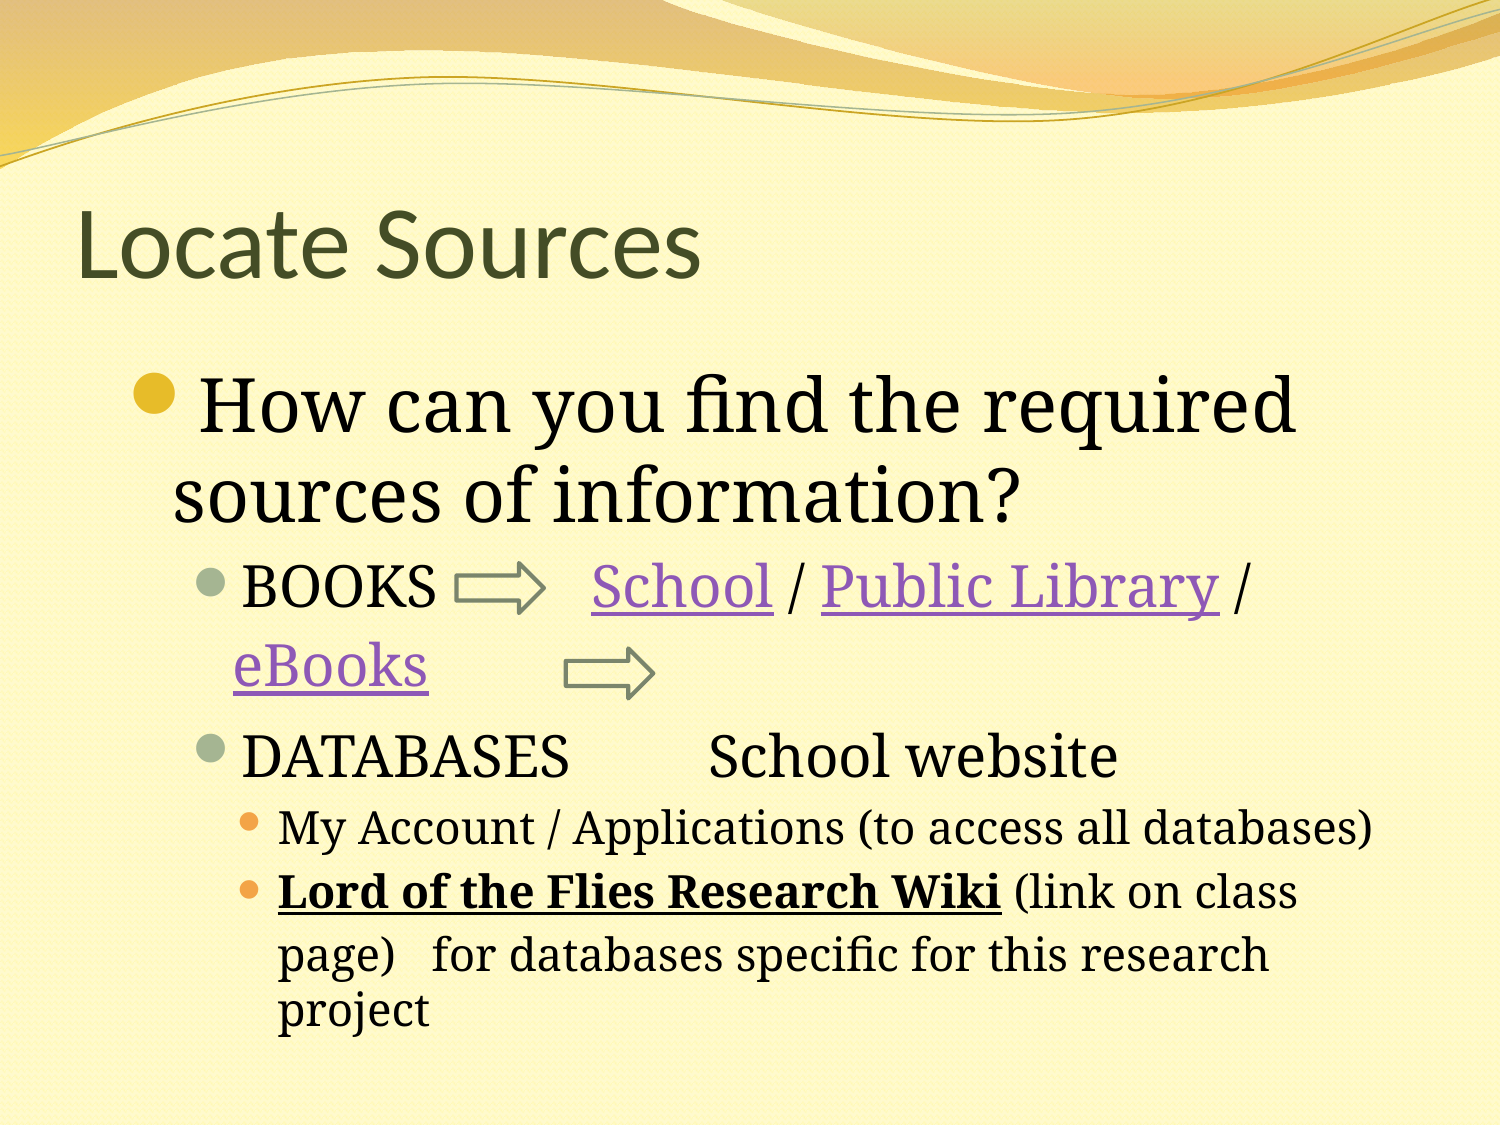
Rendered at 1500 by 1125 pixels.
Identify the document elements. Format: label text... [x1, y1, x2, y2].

list How can you find the required sources of information? BOOKS School / Public Library /eBooks DATABASES School website My Account / Applications (to access all databases) Lord of the Flies Research Wiki (link on class page) for databases specific for this research project [112, 349, 1426, 1026]
title Locate Sources [74, 111, 1426, 300]
text_box [454, 561, 547, 615]
text_box [563, 646, 656, 701]
